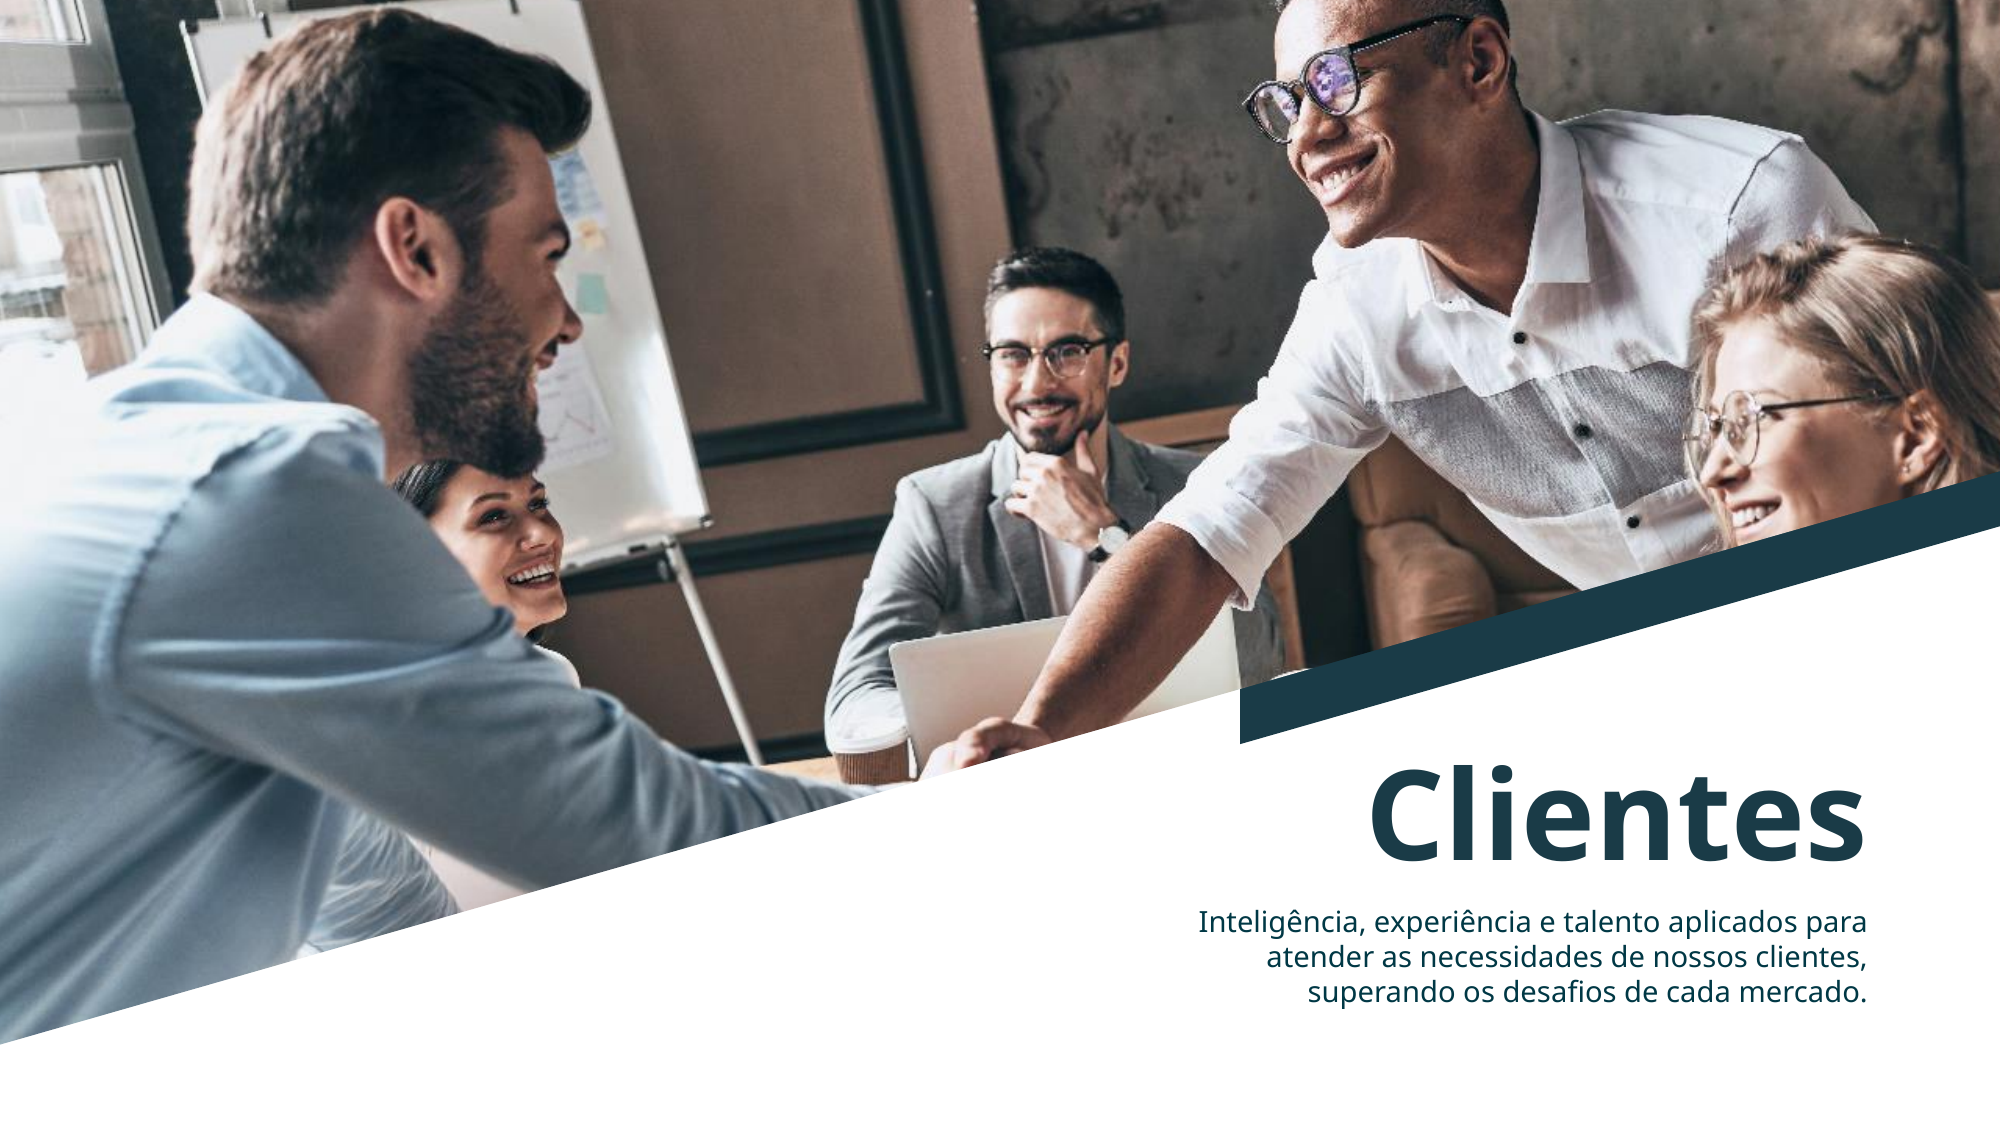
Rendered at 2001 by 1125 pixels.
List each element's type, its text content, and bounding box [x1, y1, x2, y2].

text_box Clientes [1218, 727, 1883, 893]
text_box [1239, 473, 2000, 727]
text_box Inteligência, experiência e talento aplicados para atender as necessidades de nossos clientes, superando os desafios de cada mercado. [1122, 896, 1883, 1016]
text_box [0, 0, 2000, 1046]
